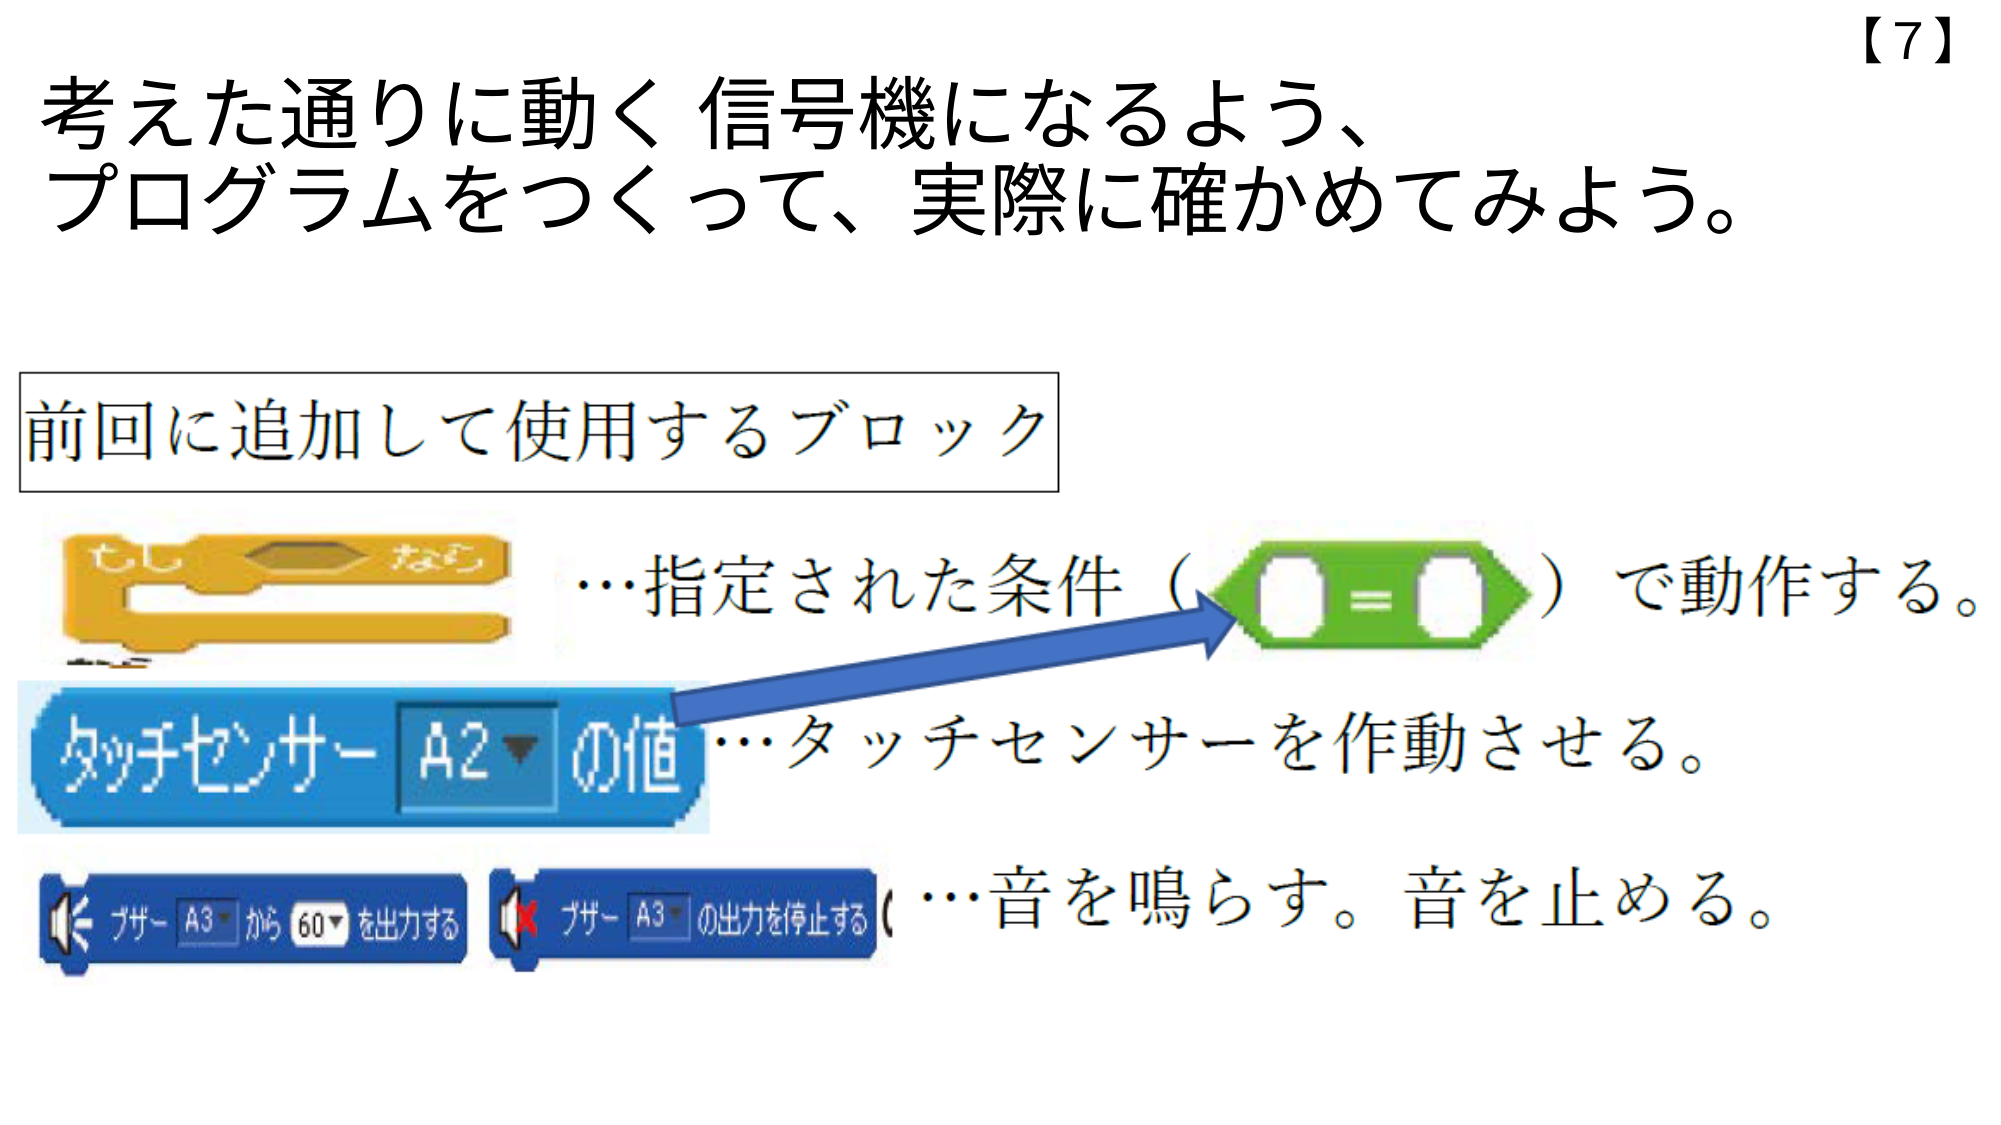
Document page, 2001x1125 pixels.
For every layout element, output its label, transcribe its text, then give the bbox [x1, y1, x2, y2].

title 考えた通りに動く 信号機になるよう、 プログラムをつくって、実際に確かめてみよう。 [24, 39, 1932, 282]
picture [3, 362, 2000, 986]
text_box 【７】 [1818, 1, 2000, 77]
